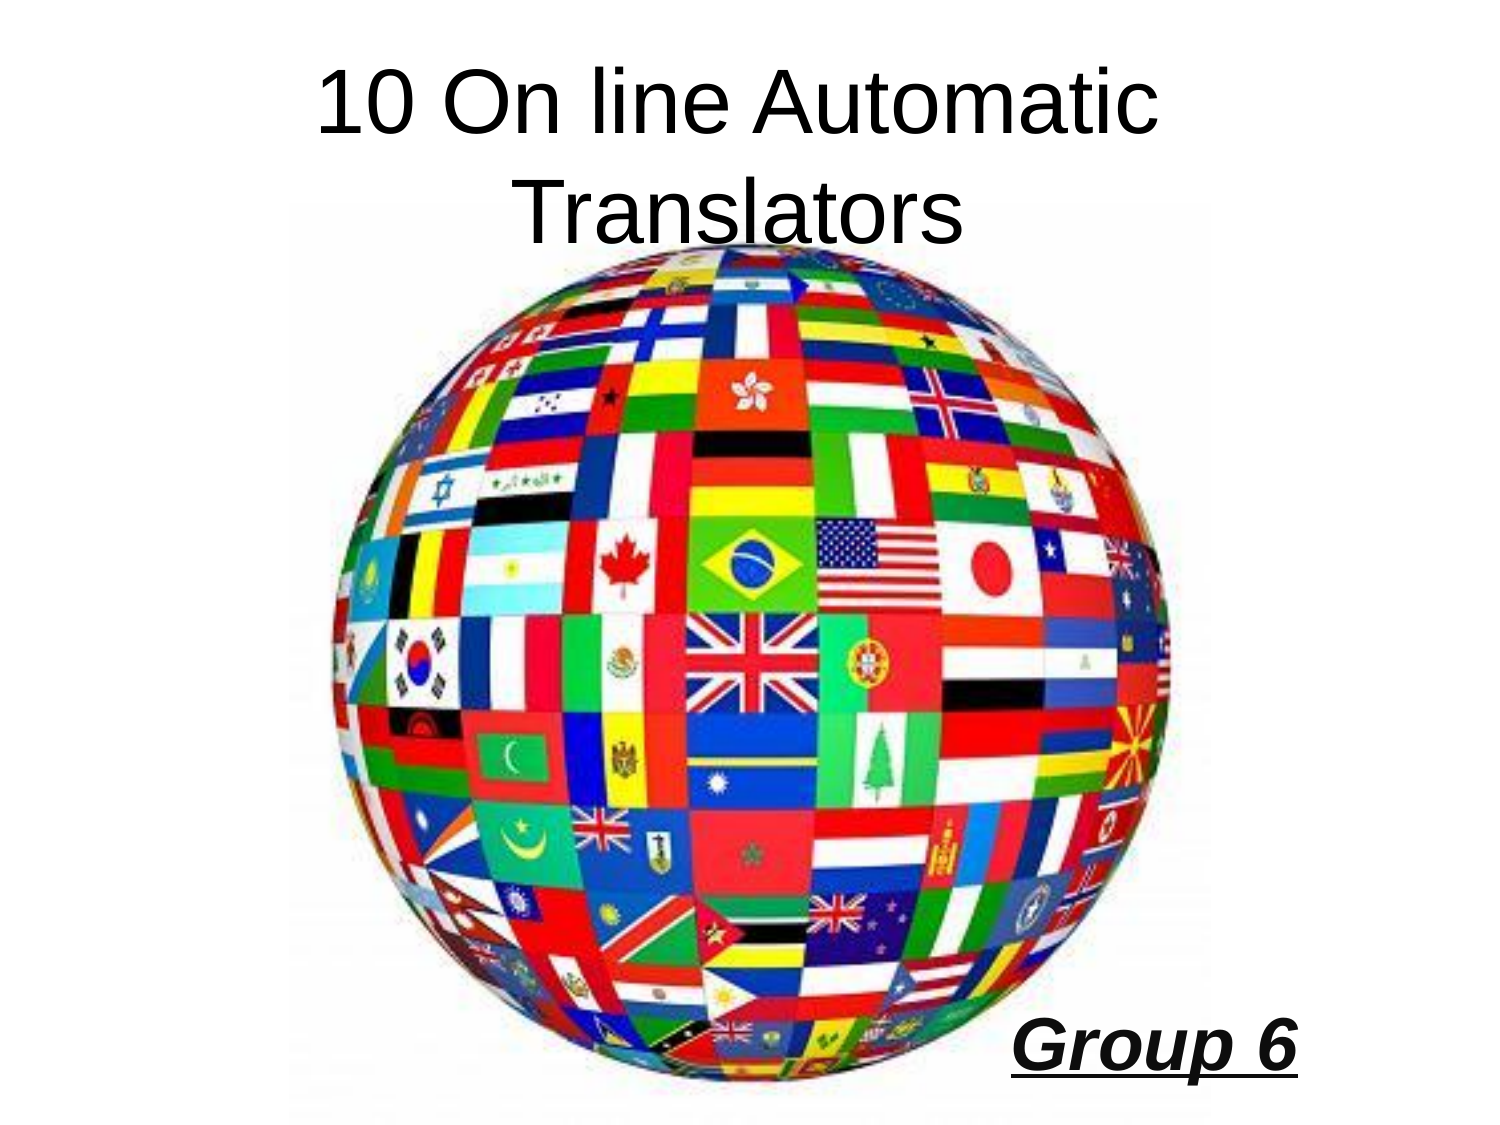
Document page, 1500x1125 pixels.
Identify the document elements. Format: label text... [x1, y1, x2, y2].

subtitle Group 6 [1215, 987, 1500, 1125]
picture [288, 203, 1211, 1125]
title 10 On line Automatic Translators [100, 30, 1376, 273]
